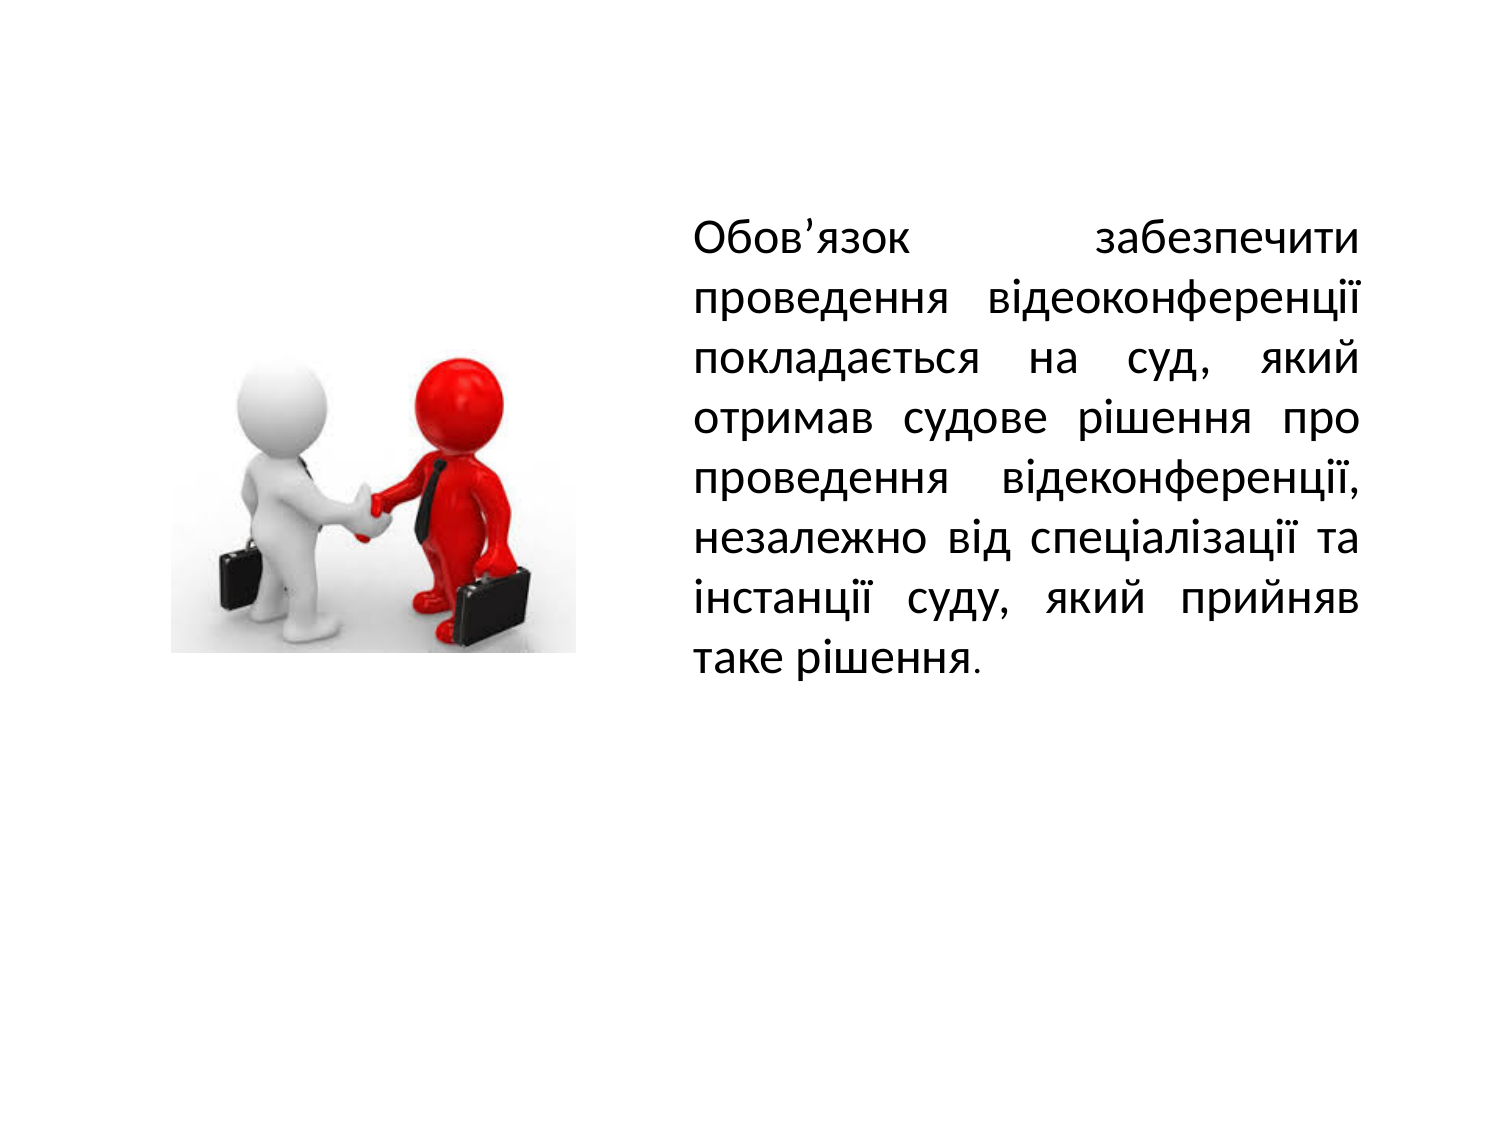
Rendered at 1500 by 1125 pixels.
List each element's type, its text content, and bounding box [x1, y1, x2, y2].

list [170, 349, 577, 654]
text_box Обов’язок забезпечити проведення відеоконференції покладається на суд, який отримав судове рішення про проведення відеконференції, незалежно від спеціалізації та інстанції суду, який прийняв таке рішення. [679, 196, 1376, 691]
